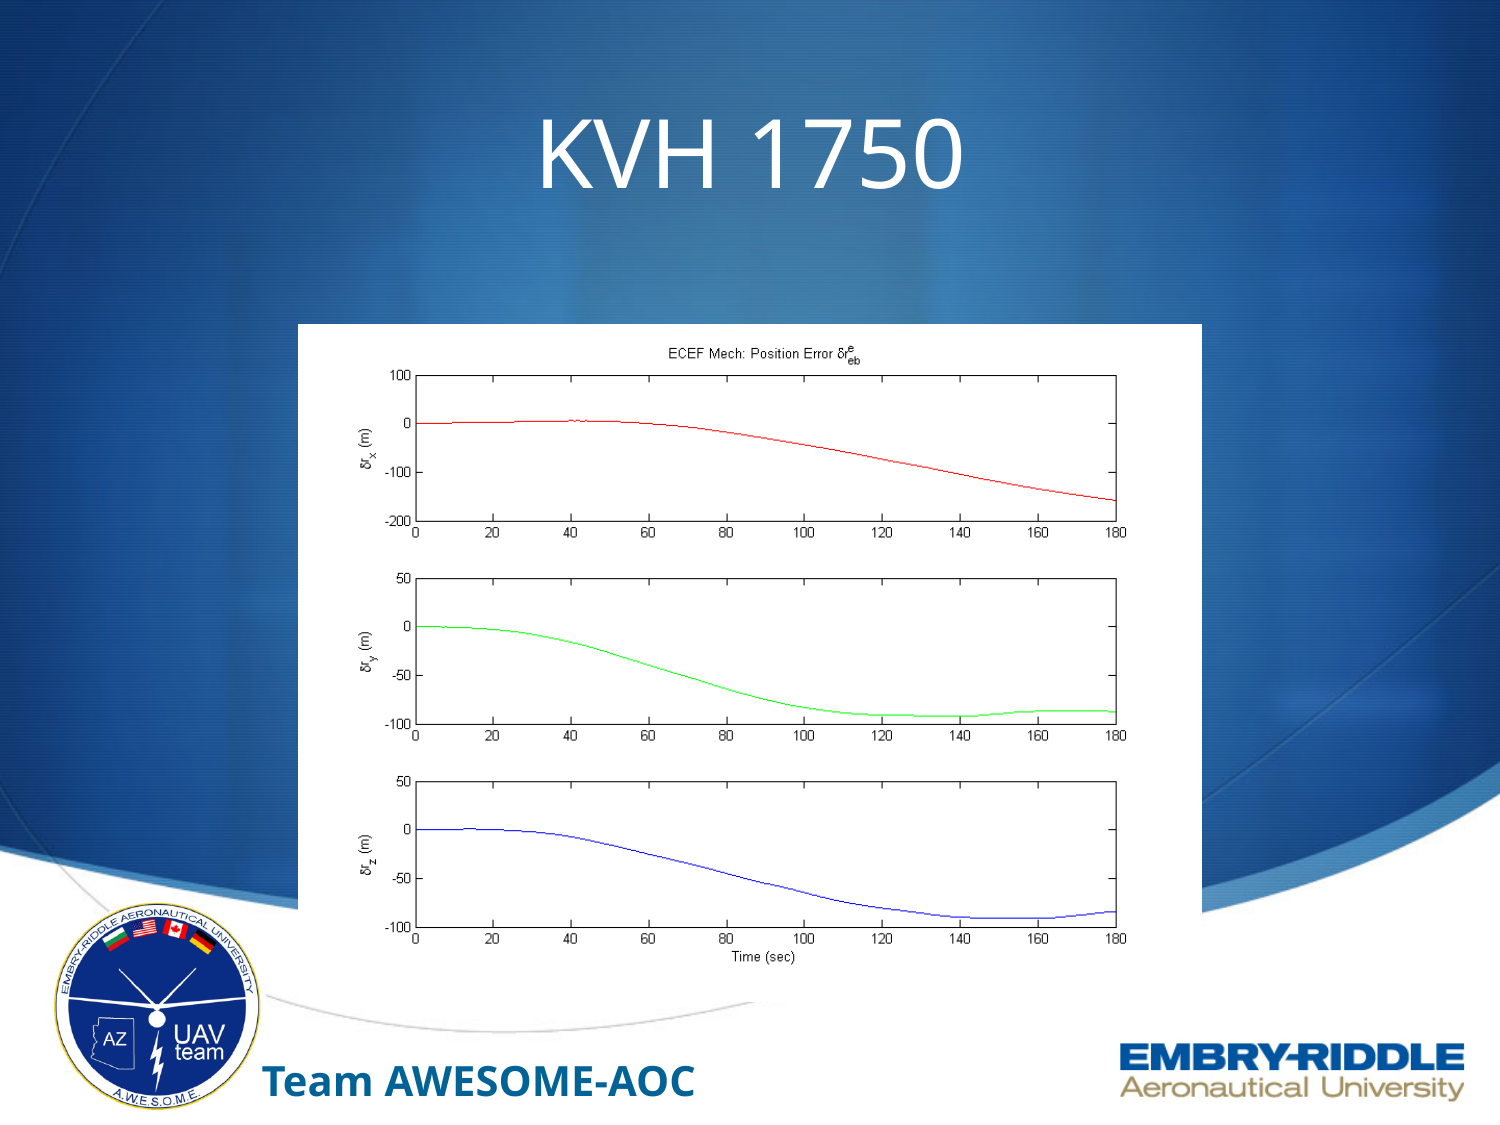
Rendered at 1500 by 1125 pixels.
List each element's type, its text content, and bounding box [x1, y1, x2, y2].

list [297, 324, 1203, 1003]
picture [0, 0, 1500, 1125]
title KVH 1750 [75, 56, 1425, 245]
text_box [49, 899, 721, 1113]
